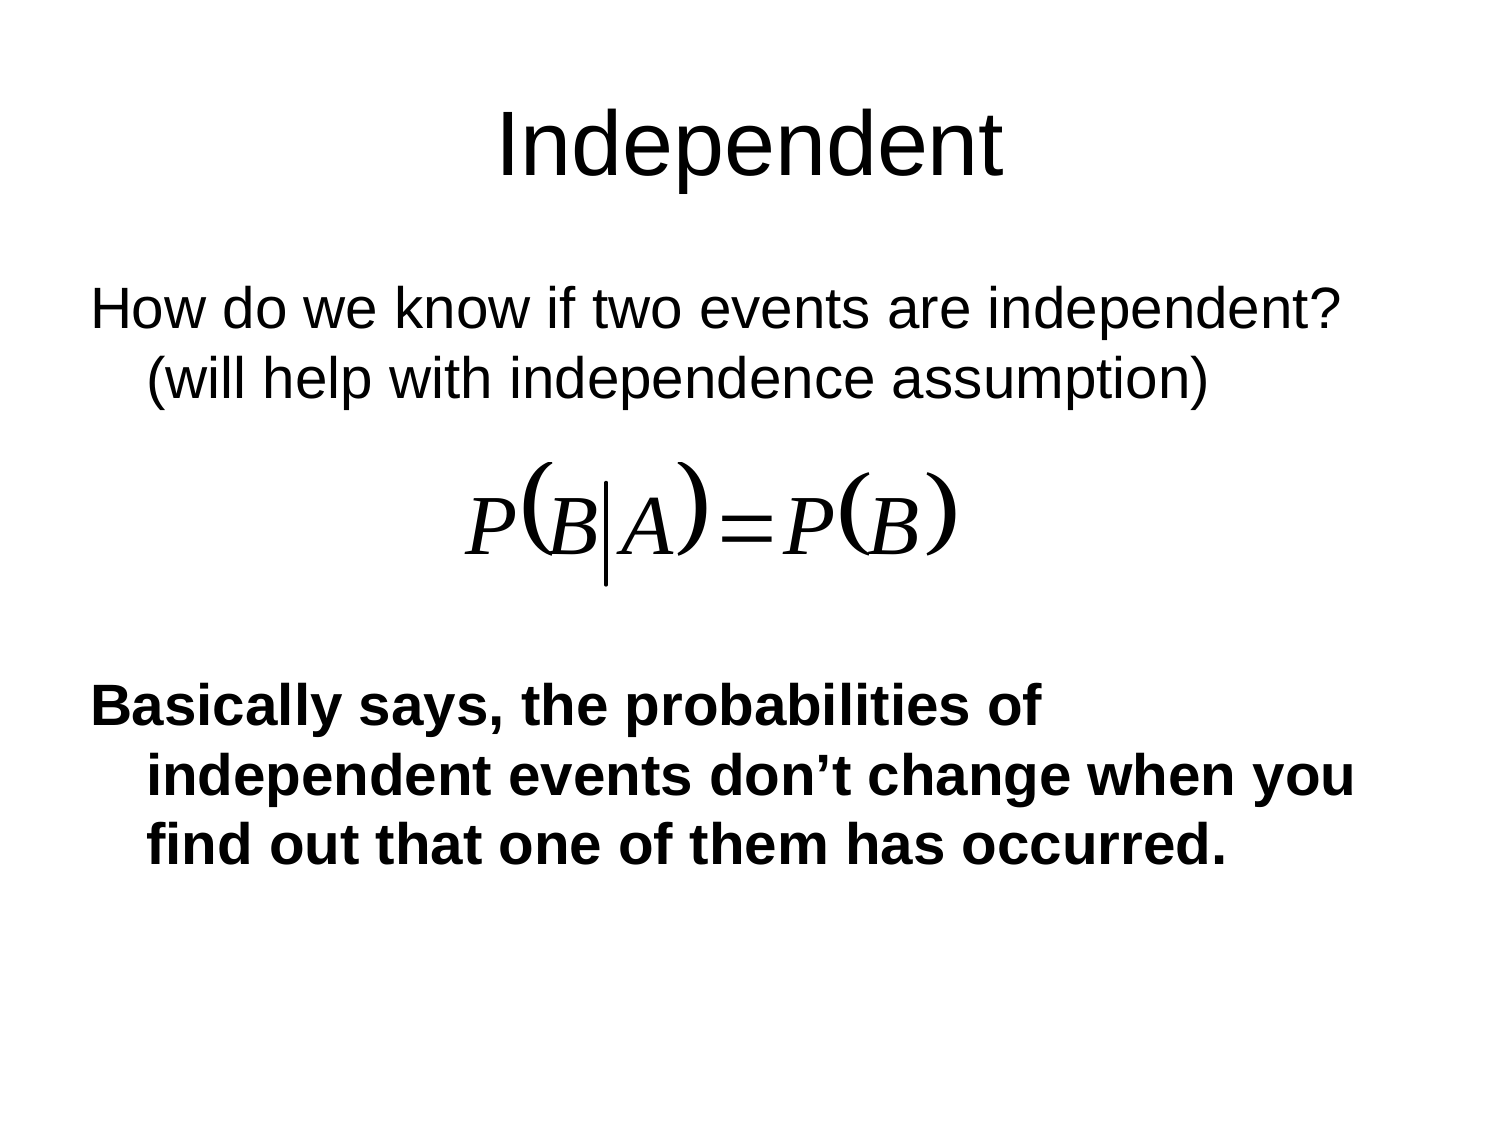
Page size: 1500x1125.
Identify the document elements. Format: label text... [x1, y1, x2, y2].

list How do we know if two events are independent? (will help with independence assumption) Basically says, the probabilities of independent events don’t change when you find out that one of them has occurred. [74, 262, 1401, 1006]
title Independent [74, 44, 1426, 233]
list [449, 462, 963, 606]
